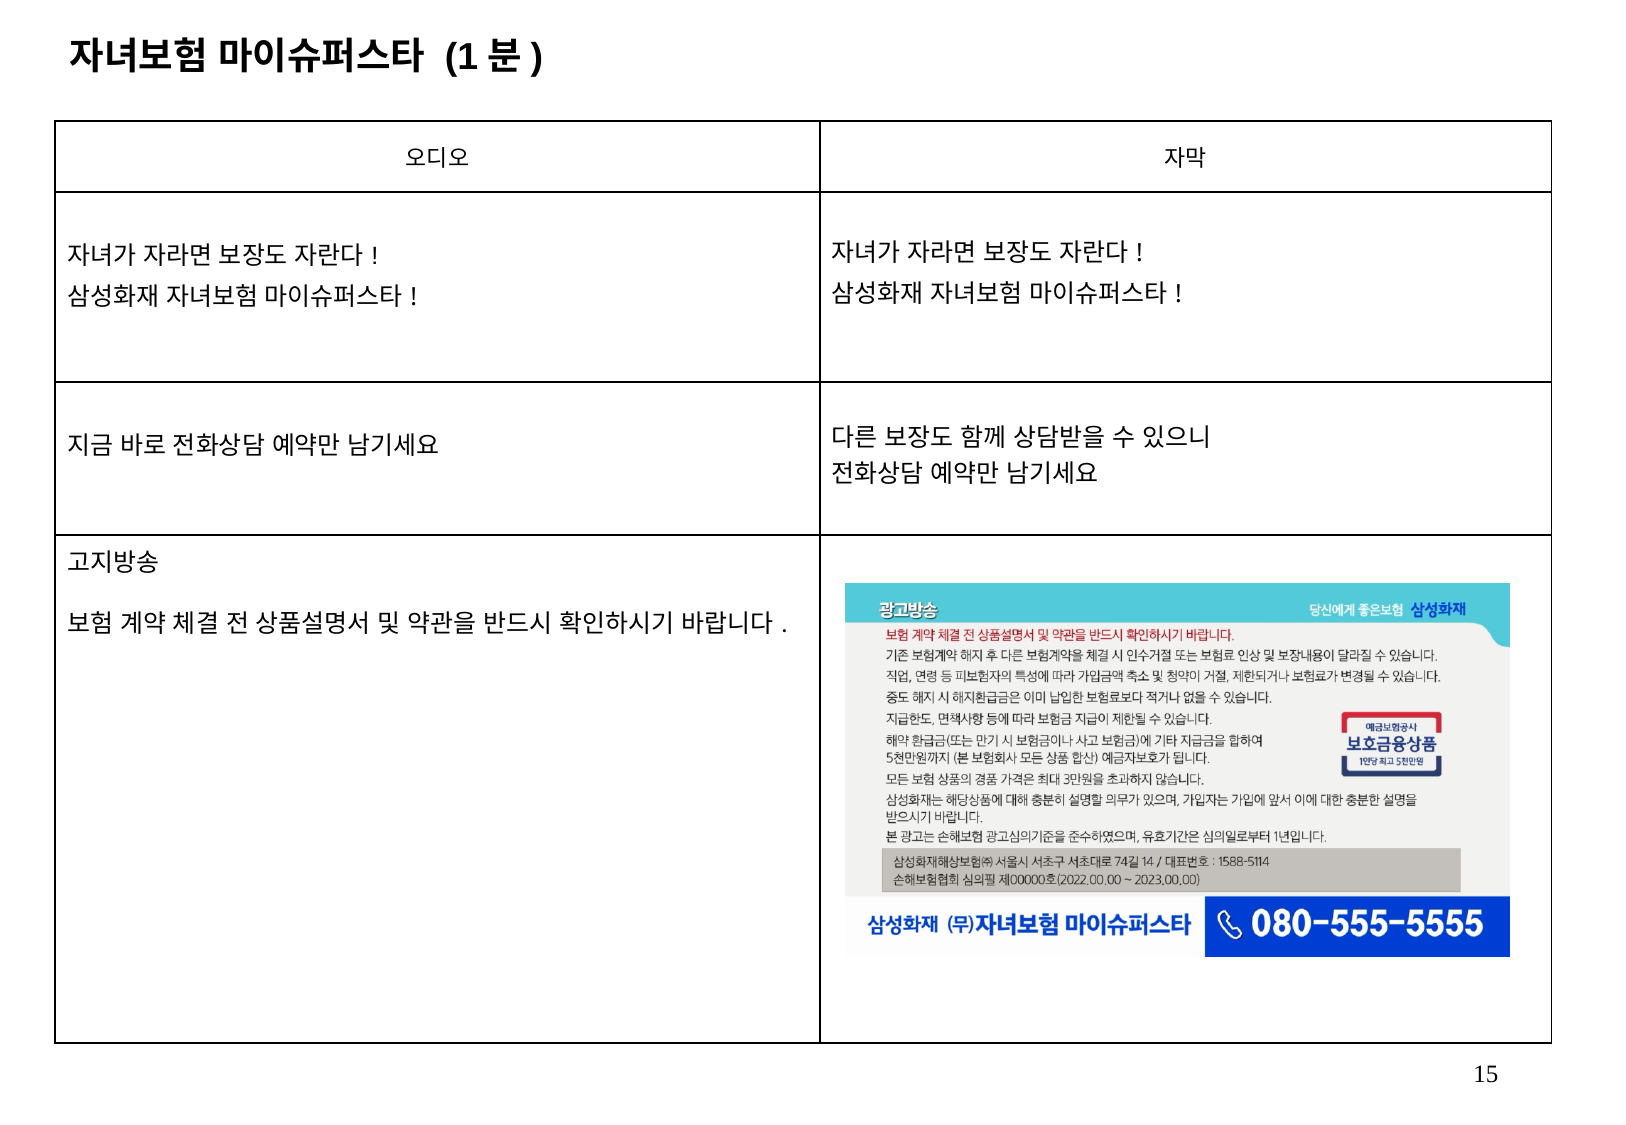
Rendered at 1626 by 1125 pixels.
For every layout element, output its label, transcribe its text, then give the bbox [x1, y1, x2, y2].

text_box 자녀보험 마이슈퍼스타 (1분) [55, 24, 1280, 84]
table_cell 고지방송 보험 계약 체결 전 상품설명서 및 약관을 반드시 확인하시기 바랍니다. [56, 536, 819, 1042]
table_cell 자녀가 자라면 보장도 자란다! 삼성화재 자녀보험 마이슈퍼스타! [821, 193, 1551, 381]
table_cell 지금 바로 전화상담 예약만 남기세요 [56, 383, 819, 534]
table_cell 자녀가 자라면 보장도 자란다! 삼성화재 자녀보험 마이슈퍼스타! [56, 193, 819, 381]
slide_number 15 [1147, 1042, 1514, 1103]
picture [845, 583, 1510, 957]
table_cell 다른 보장도 함께 상담받을 수 있으니 전화상담 예약만 남기세요 [821, 383, 1551, 534]
table_header 오디오 [56, 122, 819, 191]
table_header 자막 [821, 122, 1551, 191]
table_cell [821, 536, 1551, 1042]
